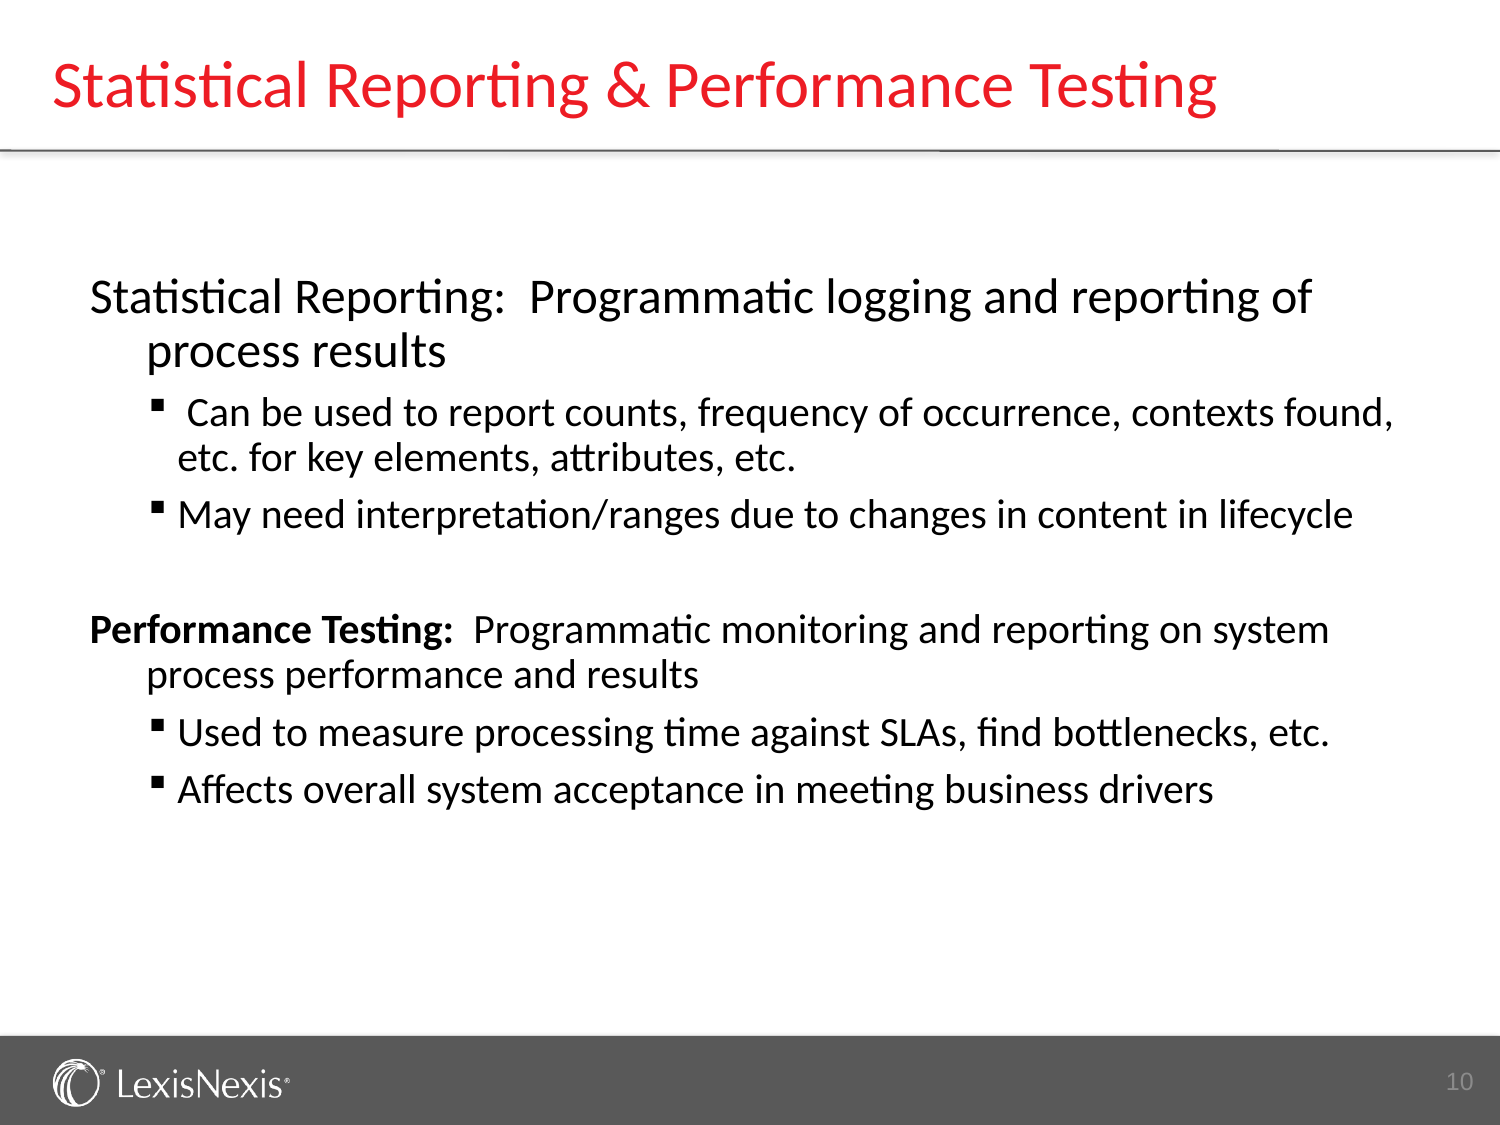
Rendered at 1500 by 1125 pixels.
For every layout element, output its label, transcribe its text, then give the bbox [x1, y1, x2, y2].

list Statistical Reporting: Programmatic logging and reporting of process results Can be used to report counts, frequency of occurrence, contexts found, etc. for key elements, attributes, etc. May need interpretation/ranges due to changes in content in lifecycle Performance Testing: Programmatic monitoring and reporting on system process performance and results Used to measure processing time against SLAs, find bottlenecks, etc. Affects overall system acceptance in meeting business drivers [75, 262, 1425, 1005]
title Statistical Reporting & Performance Testing [37, 37, 1463, 138]
picture [50, 1056, 292, 1109]
